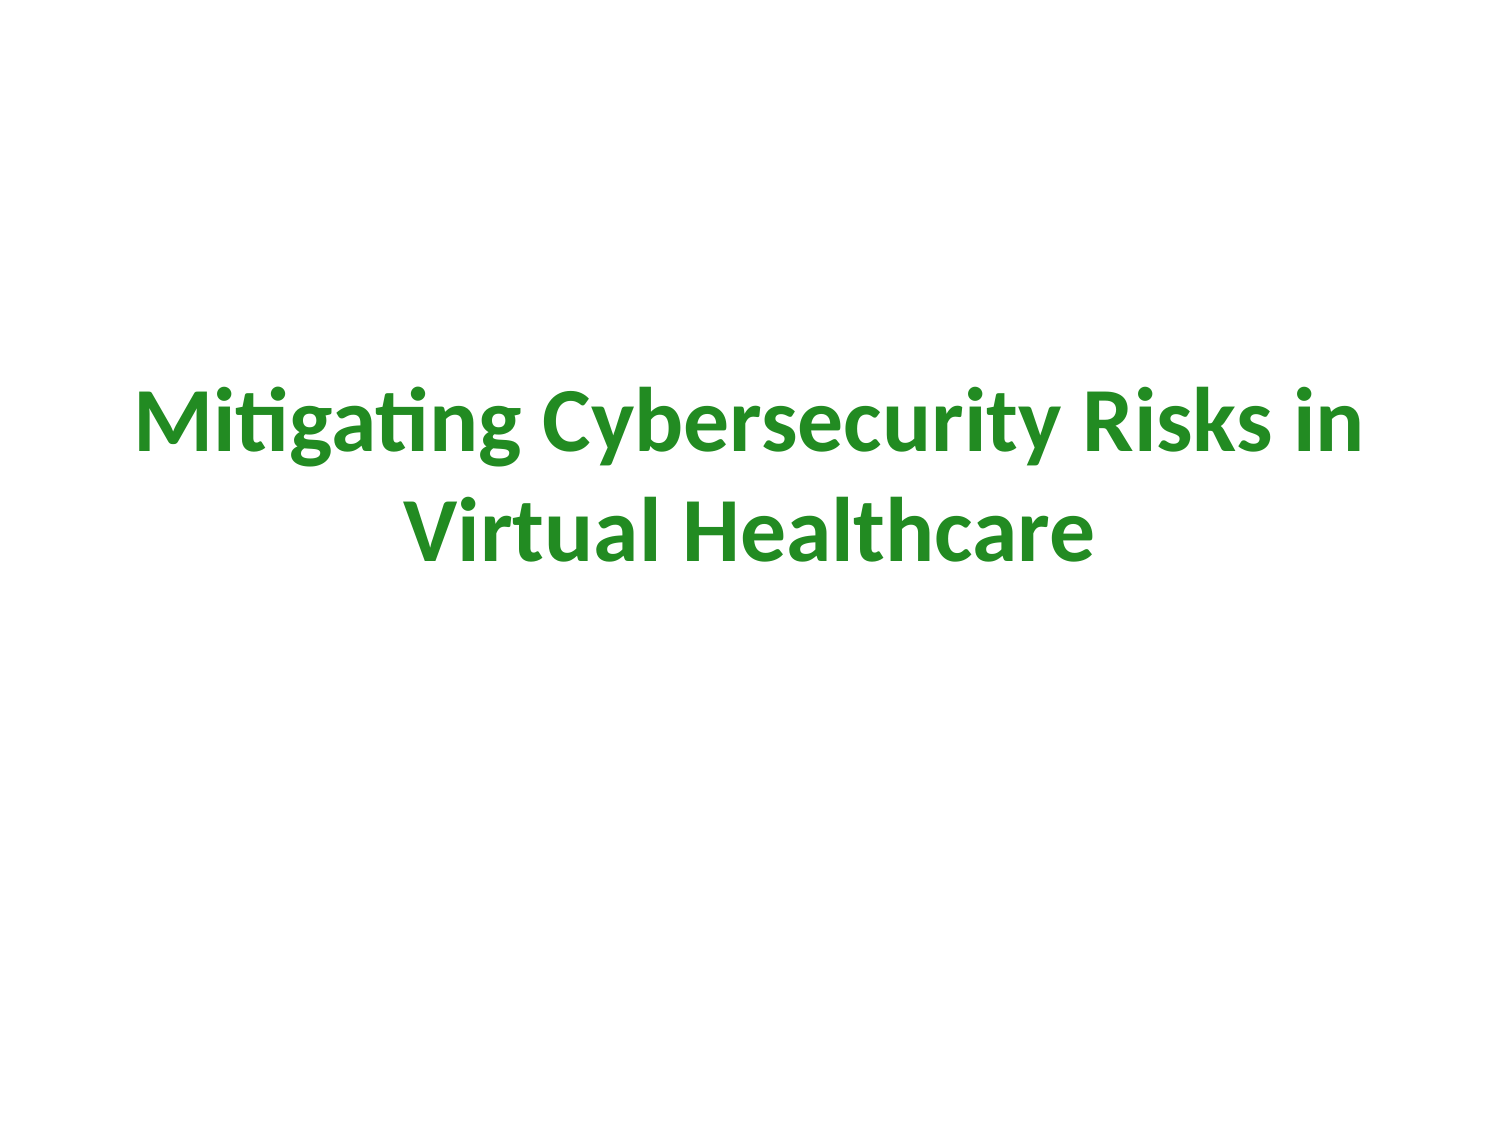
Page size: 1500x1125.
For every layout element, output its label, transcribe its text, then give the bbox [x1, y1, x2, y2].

title Mitigating Cybersecurity Risks in Virtual Healthcare [112, 349, 1388, 591]
